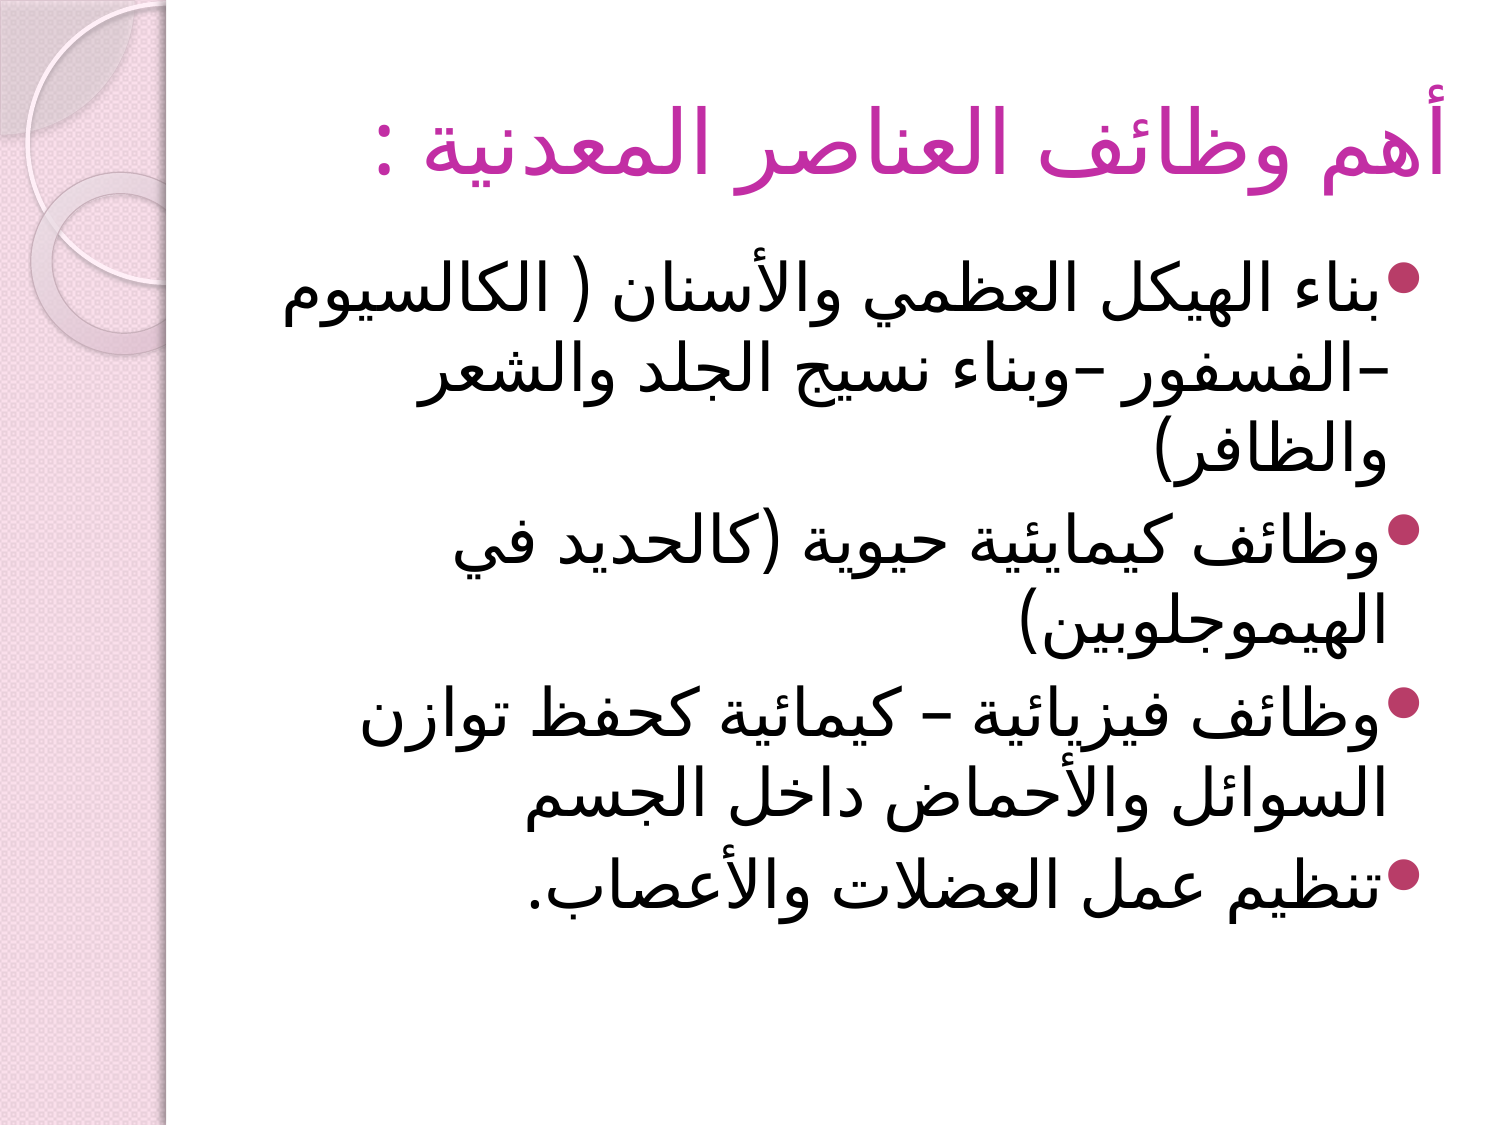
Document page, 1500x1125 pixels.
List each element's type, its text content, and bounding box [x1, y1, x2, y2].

title أهم وظائف العناصر المعدنية : [235, 45, 1466, 233]
list بناء الهيكل العظمي والأسنان ( الكالسيوم –الفسفور –وبناء نسيج الجلد والشعر والظافر) وظائف كيمايئية حيوية (كالحديد في الهيموجلوبين) وظائف فيزيائية – كيمائية كحفظ توازن السوائل والأحماض داخل الجسم تنظيم عمل العضلات والأعصاب. [235, 237, 1466, 1025]
